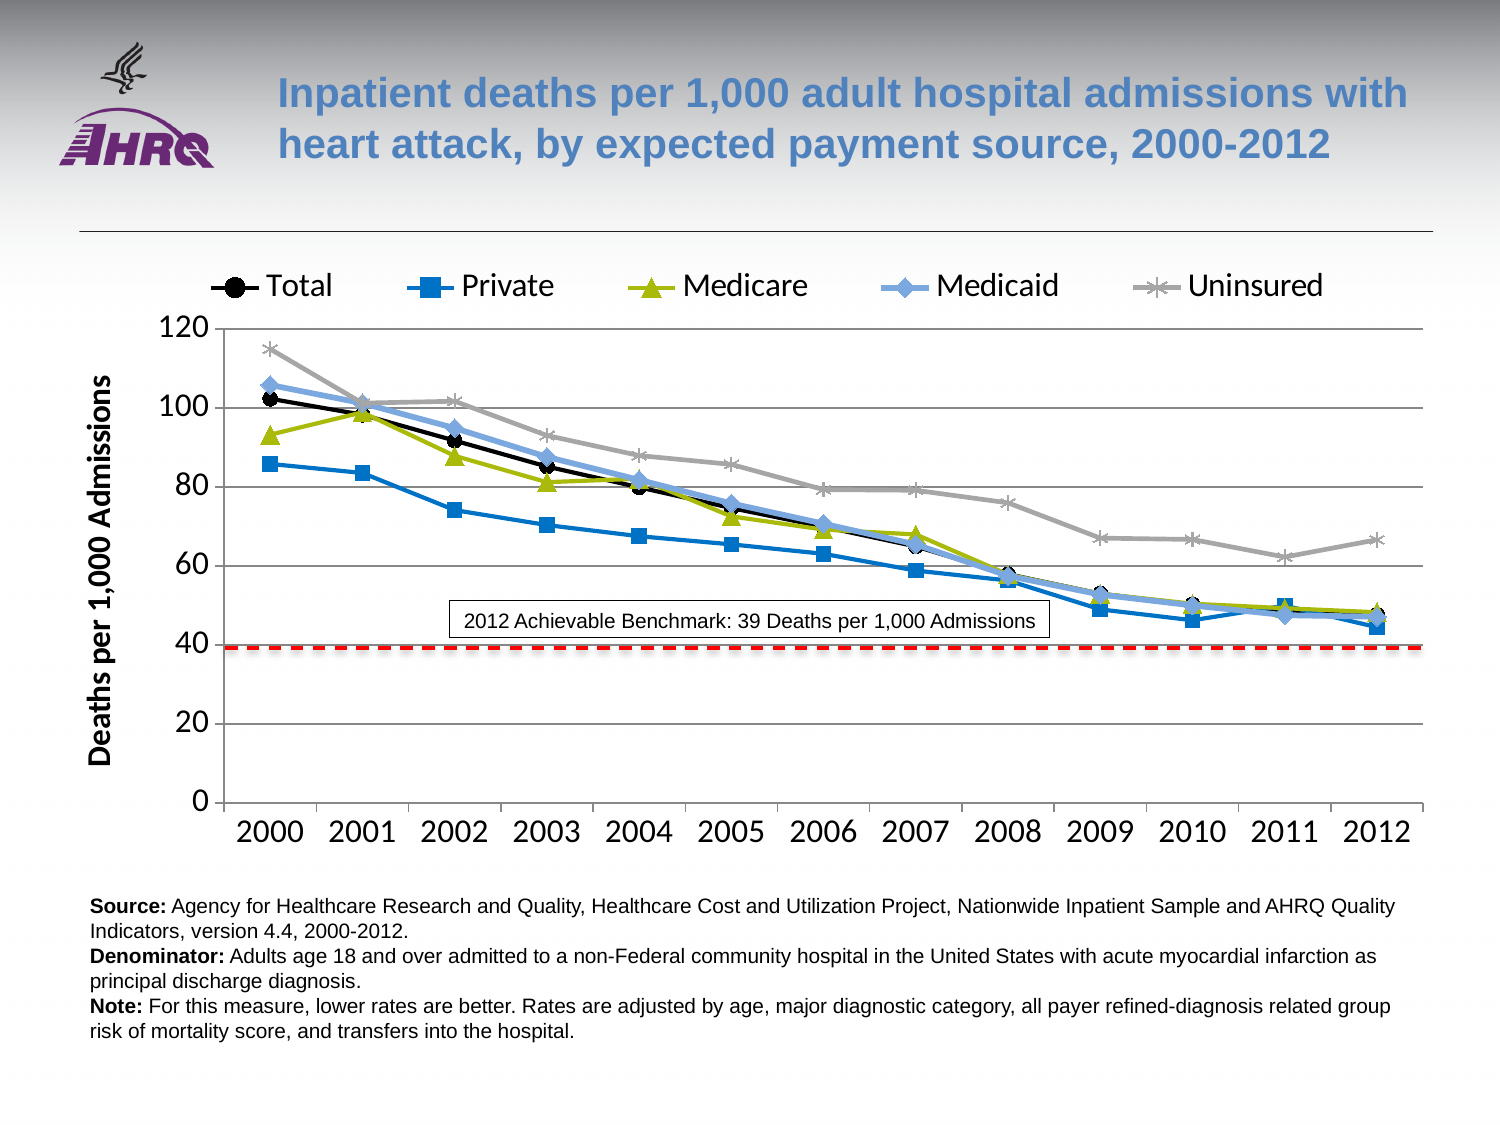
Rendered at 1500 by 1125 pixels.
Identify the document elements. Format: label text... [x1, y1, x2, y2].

chart [74, 254, 1426, 886]
picture [0, 0, 1500, 1125]
title Inpatient deaths per 1,000 adult hospital admissions with heart attack, by expected payment source, 2000-2012 [262, 45, 1425, 188]
text_box Source: Agency for Healthcare Research and Quality, Healthcare Cost and Utilization Project, Nationwide Inpatient Sample and AHRQ Quality Indicators, version 4.4, 2000-2012. Denominator: Adults age 18 and over admitted to a non-Federal community hospital in the United States with acute myocardial infarction as principal discharge diagnosis. Note: For this measure, lower rates are better. Rates are adjusted by age, major diagnostic category, all payer refined-diagnosis related group risk of mortality score, and transfers into the hospital. [74, 893, 1425, 1050]
